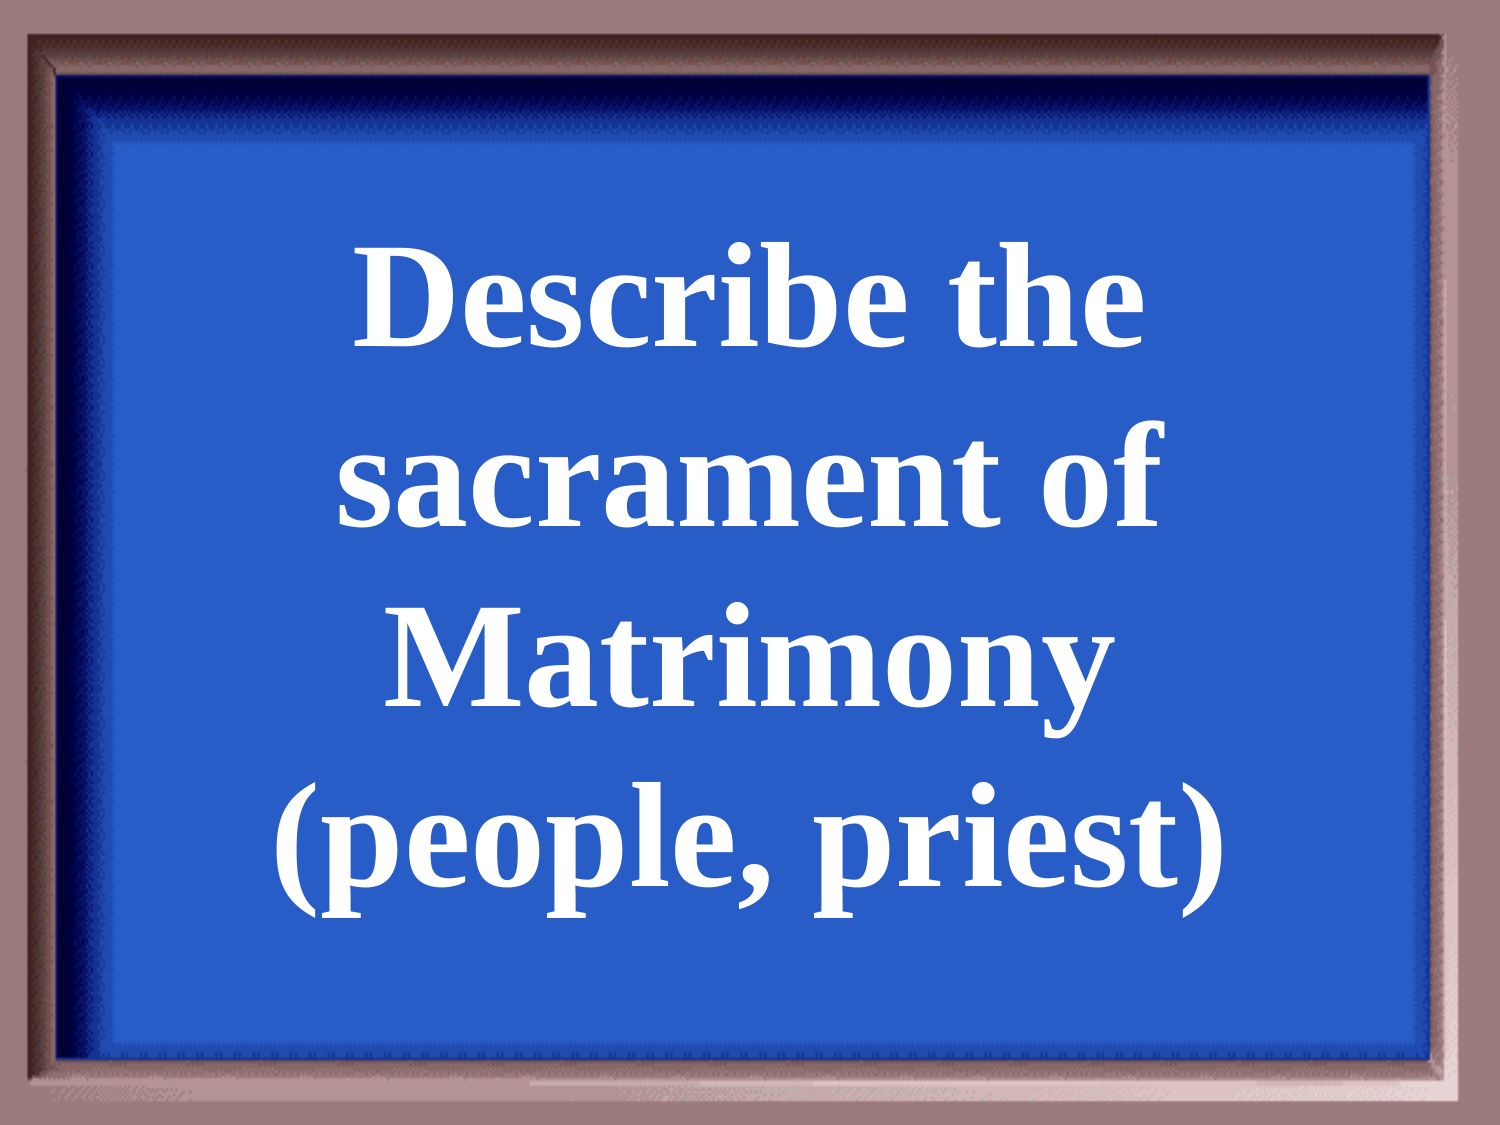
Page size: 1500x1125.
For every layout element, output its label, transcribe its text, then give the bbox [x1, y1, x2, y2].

title Describe the sacrament of Matrimony (people, priest) [112, 462, 1388, 650]
picture [0, 0, 1500, 1125]
